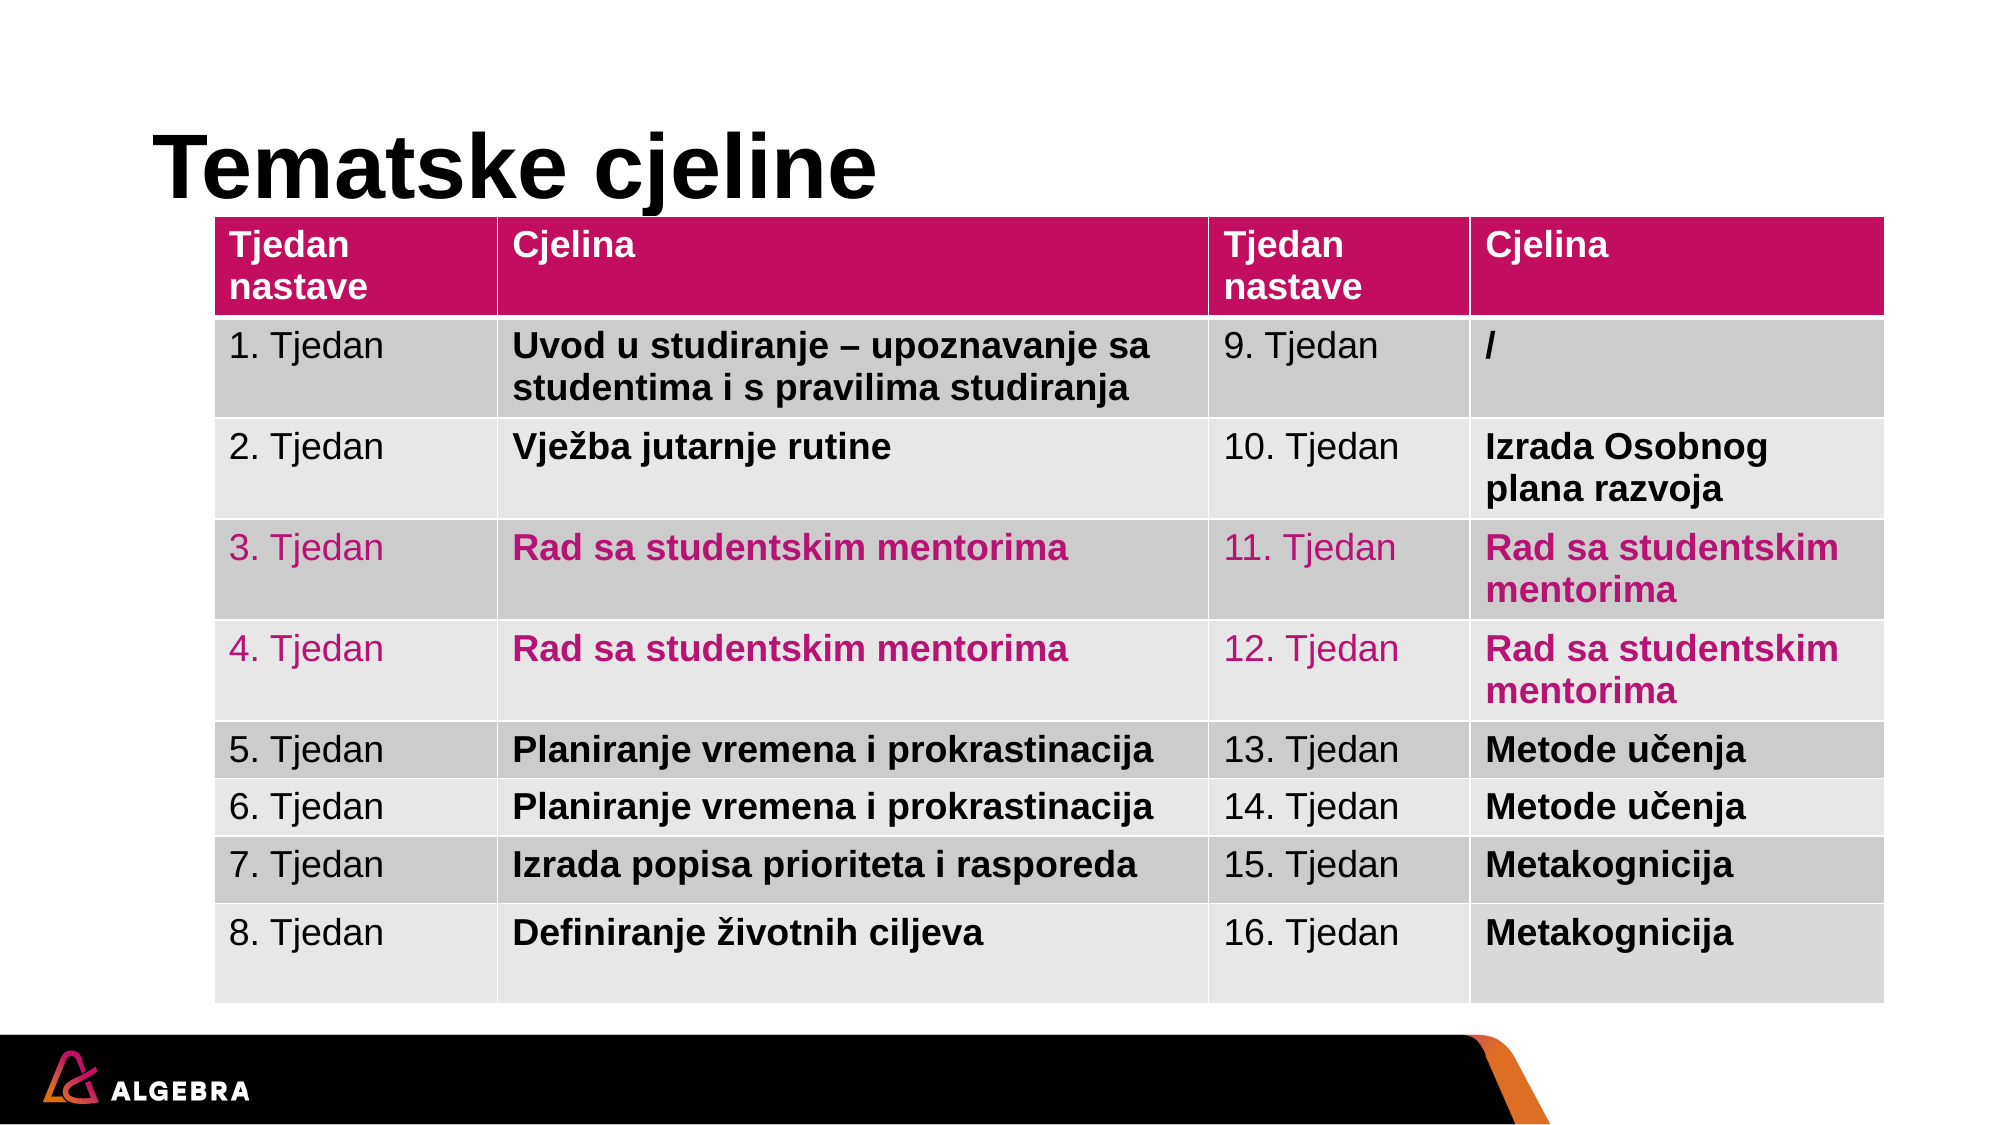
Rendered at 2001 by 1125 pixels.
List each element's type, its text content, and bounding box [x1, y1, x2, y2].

table_cell Izrada popisa prioriteta i rasporeda [498, 837, 1208, 903]
table_cell 5. Tjedan [215, 722, 497, 778]
table_cell 2. Tjedan [215, 419, 497, 518]
table_cell Uvod u studiranje – upoznavanje sa studentima i s pravilima studiranja [498, 320, 1208, 417]
table_cell 11. Tjedan [1209, 520, 1469, 619]
table_cell Metakognicija [1471, 904, 1884, 1003]
table_cell 9. Tjedan [1209, 320, 1469, 417]
table_cell 8. Tjedan [215, 904, 497, 1003]
table_cell Planiranje vremena i prokrastinacija [498, 779, 1208, 835]
table_header Tjedan nastave [215, 217, 497, 315]
table_header Tjedan nastave [1209, 217, 1469, 315]
title Tematske cjeline [137, 59, 1863, 278]
table_cell 4. Tjedan [215, 621, 497, 720]
table_cell 7. Tjedan [215, 837, 497, 903]
table_cell Definiranje životnih ciljeva [498, 904, 1208, 1003]
table_cell Metode učenja [1471, 722, 1884, 778]
table_cell 14. Tjedan [1209, 779, 1469, 835]
table_cell 15. Tjedan [1209, 837, 1469, 903]
table_cell Vježba jutarnje rutine [498, 419, 1208, 518]
table_cell Rad sa studentskim mentorima [498, 520, 1208, 619]
table_cell Planiranje vremena i prokrastinacija [498, 722, 1208, 778]
table_cell Rad sa studentskim mentorima [498, 621, 1208, 720]
table_cell 6. Tjedan [215, 779, 497, 835]
table_header Cjelina [498, 217, 1208, 315]
table_cell Rad sa studentskim mentorima [1471, 520, 1884, 619]
table_cell Metode učenja [1471, 779, 1884, 835]
table_cell 10. Tjedan [1209, 419, 1469, 518]
table_cell Metakognicija [1471, 837, 1884, 903]
table_cell 3. Tjedan [215, 520, 497, 619]
picture [0, 1034, 1733, 1125]
table_cell 13. Tjedan [1209, 722, 1469, 778]
table_header Cjelina [1471, 217, 1884, 315]
table_cell 1. Tjedan [215, 320, 497, 417]
table_cell / [1471, 320, 1884, 417]
table_cell Rad sa studentskim mentorima [1471, 621, 1884, 720]
table_cell 12. Tjedan [1209, 621, 1469, 720]
table_cell 16. Tjedan [1209, 904, 1469, 1003]
table_cell Izrada Osobnog plana razvoja [1471, 419, 1884, 518]
